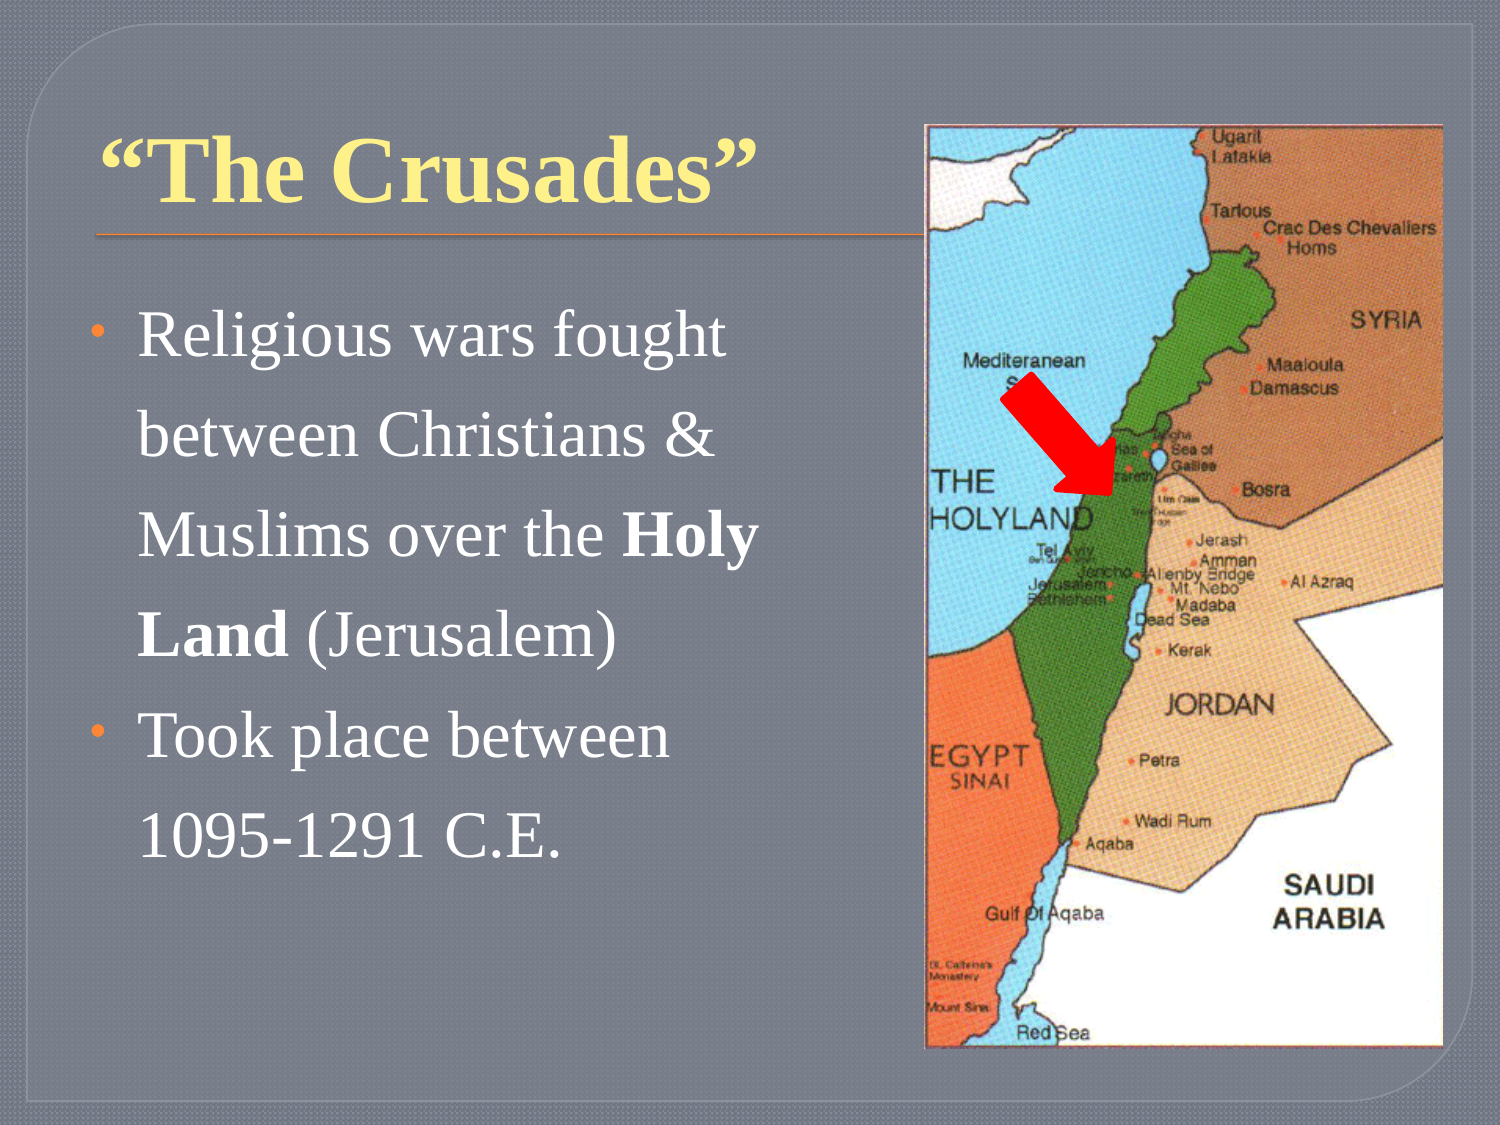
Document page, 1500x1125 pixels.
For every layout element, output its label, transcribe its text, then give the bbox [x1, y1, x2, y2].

list Religious wars fought between Christians & Muslims over the Holy Land (Jerusalem) Took place between 1095-1291 C.E. [75, 262, 913, 1088]
picture [924, 124, 1443, 1049]
title “The Crusades” [75, 41, 1425, 230]
